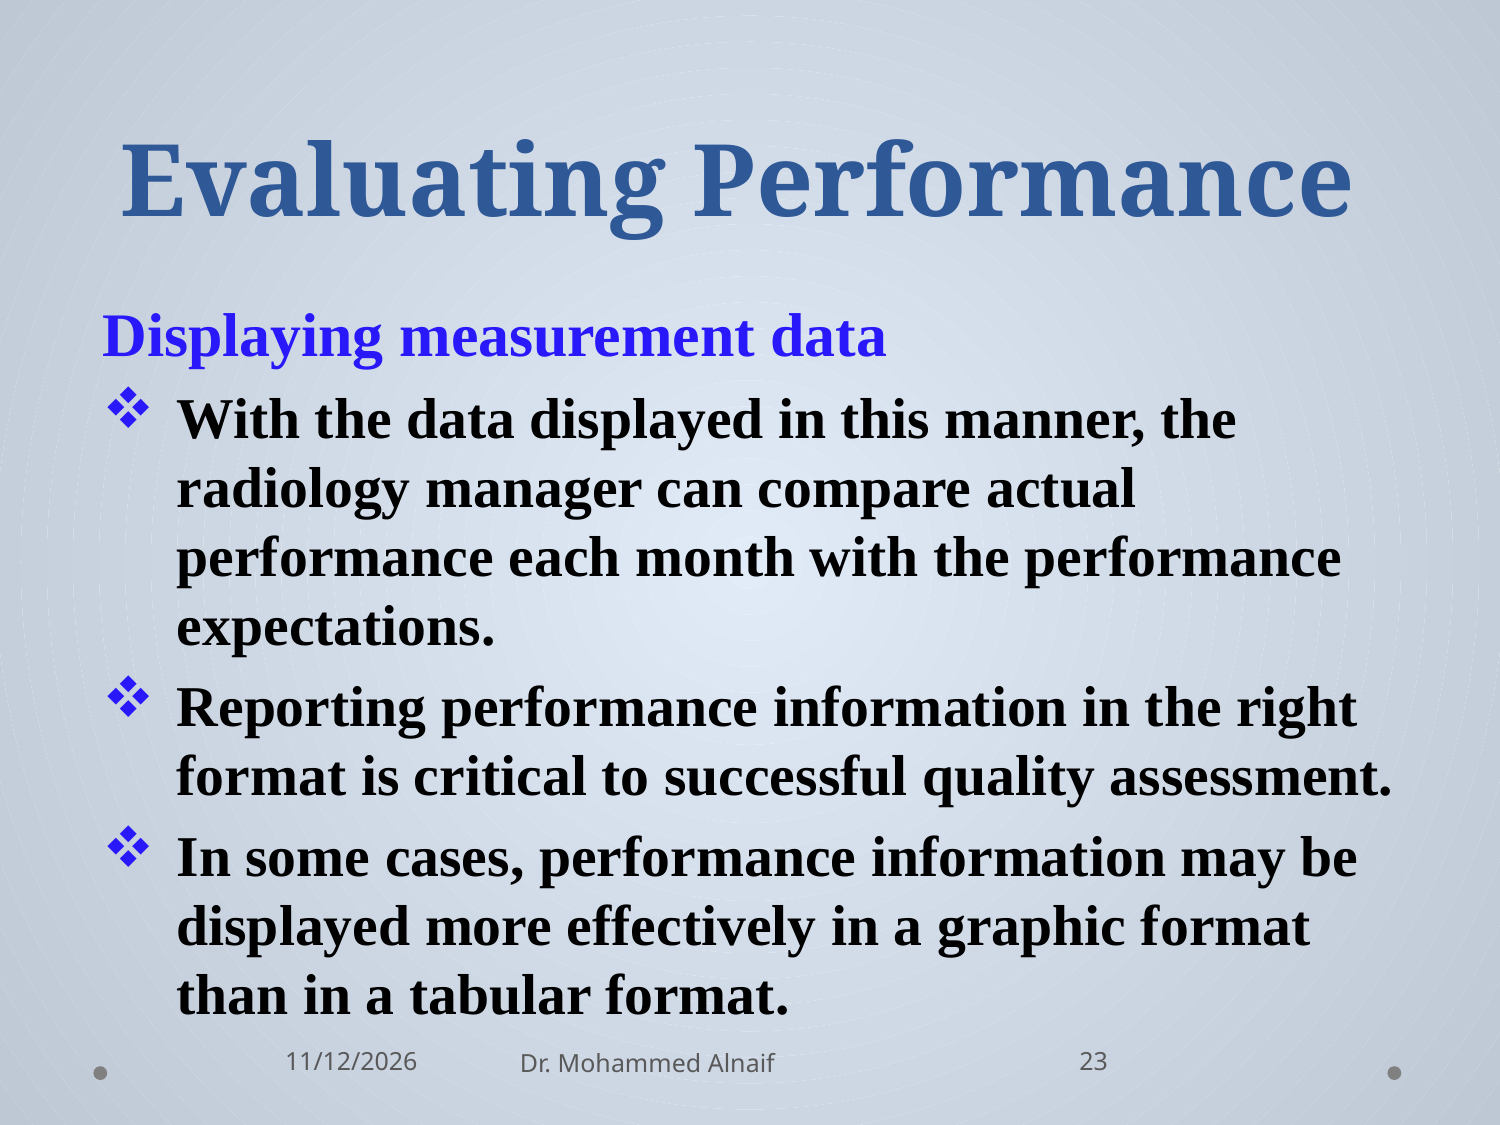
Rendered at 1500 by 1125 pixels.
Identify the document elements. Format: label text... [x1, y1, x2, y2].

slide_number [75, 1025, 425, 1100]
footer Dr. Mohammed Alnaif [512, 1025, 988, 1100]
subtitle Displaying measurement data With the data displayed in this manner, the radiology manager can compare actual performance each month with the performance expectations. Reporting performance information in the right format is critical to successful quality assessment. In some cases, performance information may be displayed more effectively in a graphic format than in a tabular format. [87, 287, 1425, 1038]
slide_number 23 [1074, 1025, 1425, 1100]
title Evaluating Performance [100, 78, 1376, 244]
